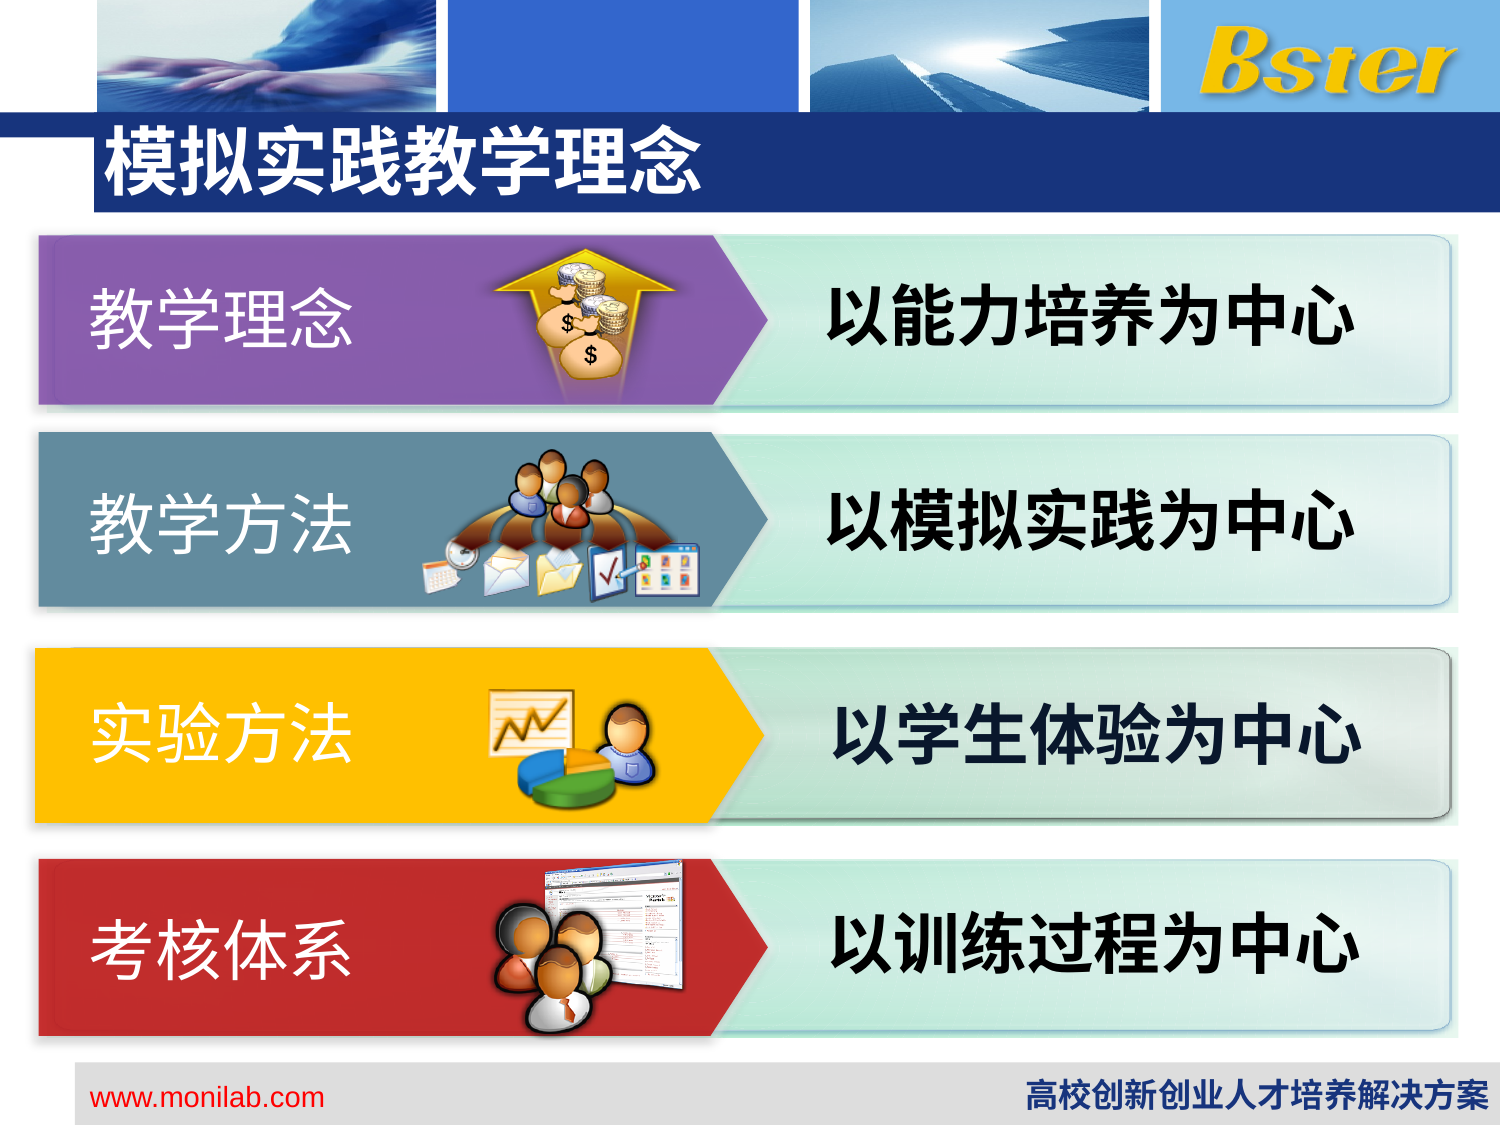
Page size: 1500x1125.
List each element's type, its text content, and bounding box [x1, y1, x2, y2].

picture [687, 859, 1459, 1039]
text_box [486, 858, 687, 1041]
text_box [35, 648, 43, 823]
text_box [422, 449, 700, 604]
picture [810, 0, 1150, 112]
picture [1199, 26, 1458, 94]
text_box [38, 235, 43, 405]
picture [46, 434, 1459, 614]
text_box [475, 240, 695, 414]
title 模拟实践教学理念 [88, 113, 1369, 206]
picture [46, 859, 486, 1039]
text_box [38, 432, 47, 607]
picture [46, 234, 1459, 414]
picture [97, 0, 437, 112]
text_box [38, 858, 45, 1036]
picture [46, 646, 1459, 826]
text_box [487, 689, 662, 813]
